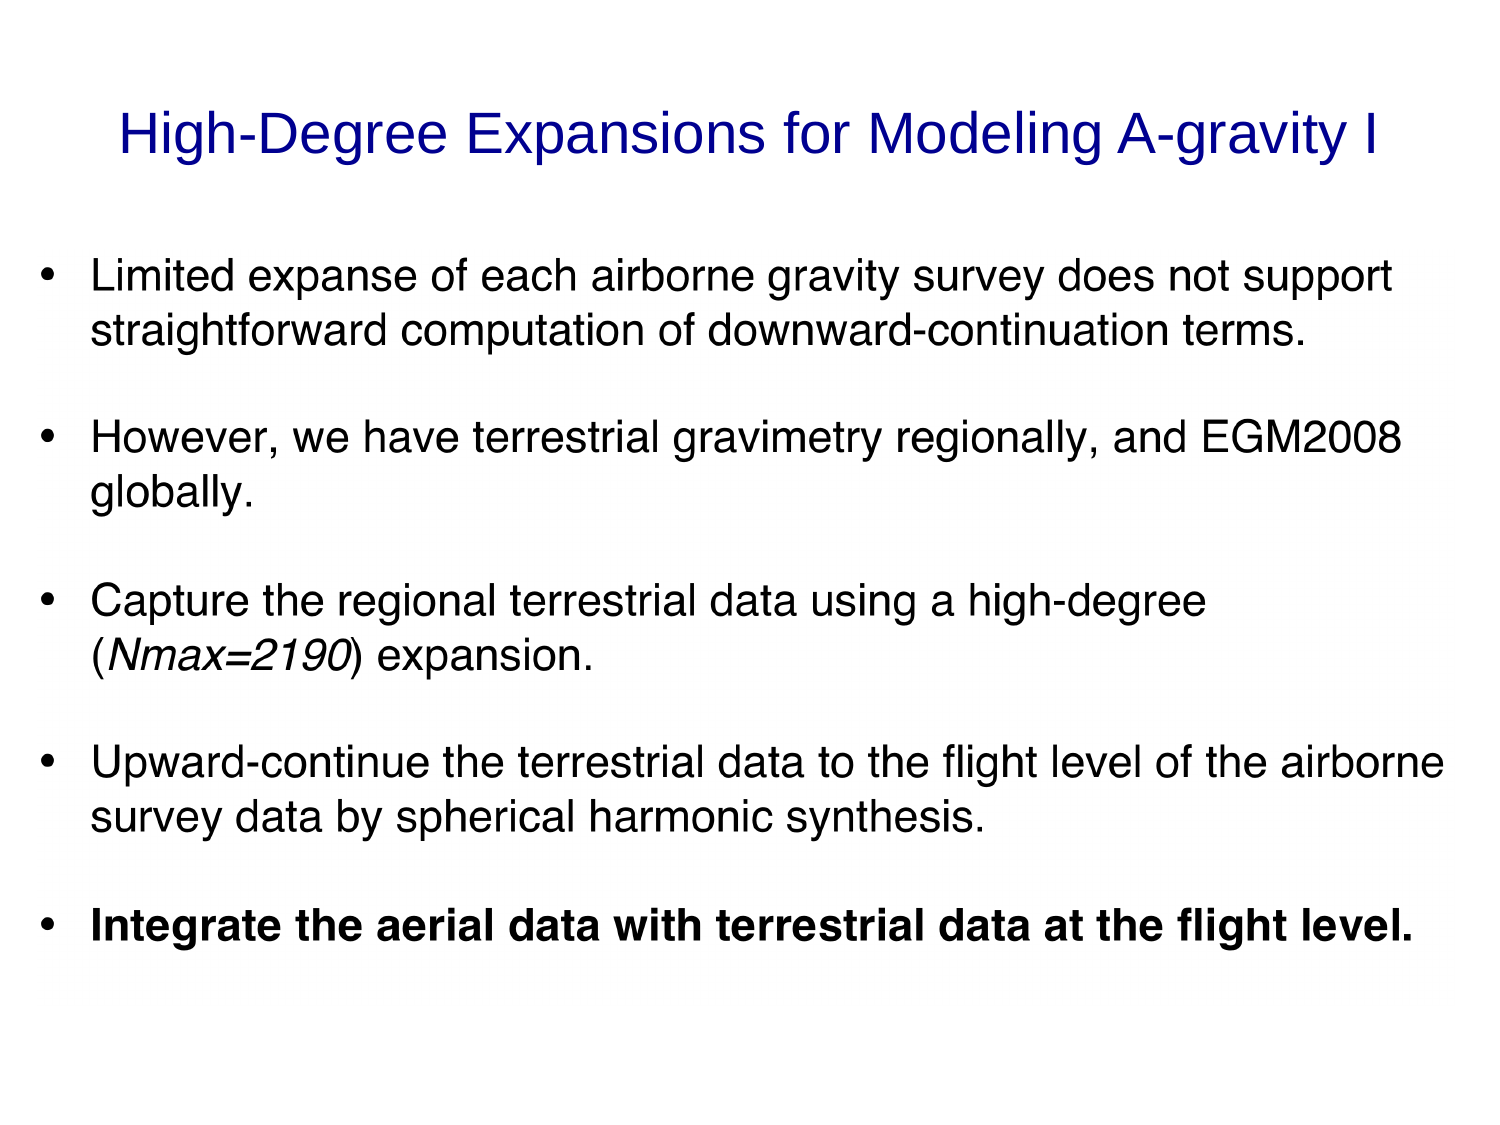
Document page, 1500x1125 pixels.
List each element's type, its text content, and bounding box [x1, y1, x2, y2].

title High-Degree Expansions for Modeling A-gravity I [87, 87, 1413, 226]
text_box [37, 249, 1456, 1007]
